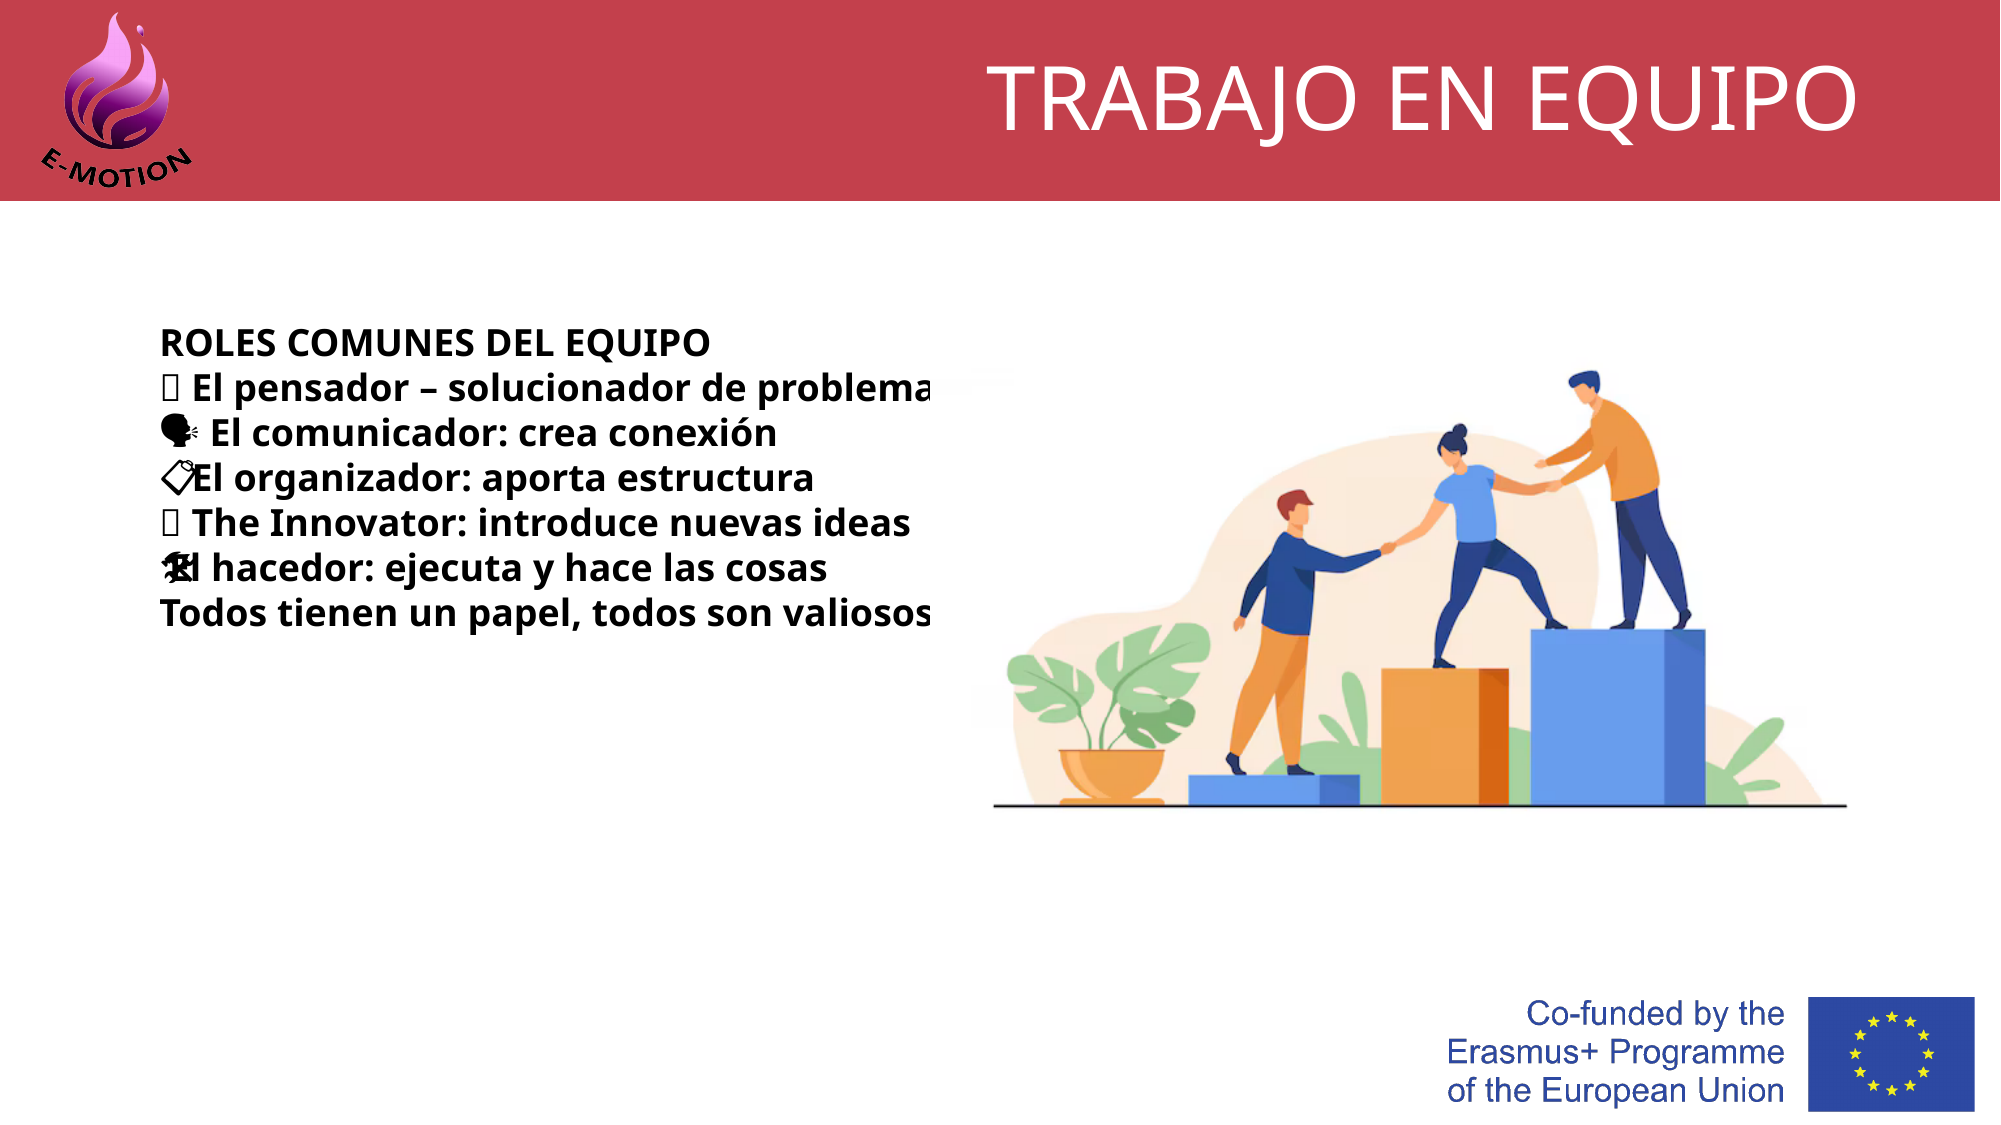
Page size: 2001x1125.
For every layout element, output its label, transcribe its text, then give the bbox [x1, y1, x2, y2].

picture [1396, 995, 1975, 1116]
text_box ROLES COMUNES DEL EQUIPO 🧠 El pensador – solucionador de problemas 🗣️ El comunicador: crea conexión 📋 El organizador: aporta estructura 💡 The Innovator: introduce nuevas ideas 🛠️ El hacedor: ejecuta y hace las cosas Todos tienen un papel, todos son valiosos. [144, 311, 928, 642]
picture [930, 311, 1896, 862]
picture [0, 0, 253, 247]
text_box TRABAJO EN EQUIPO [618, 34, 1878, 309]
